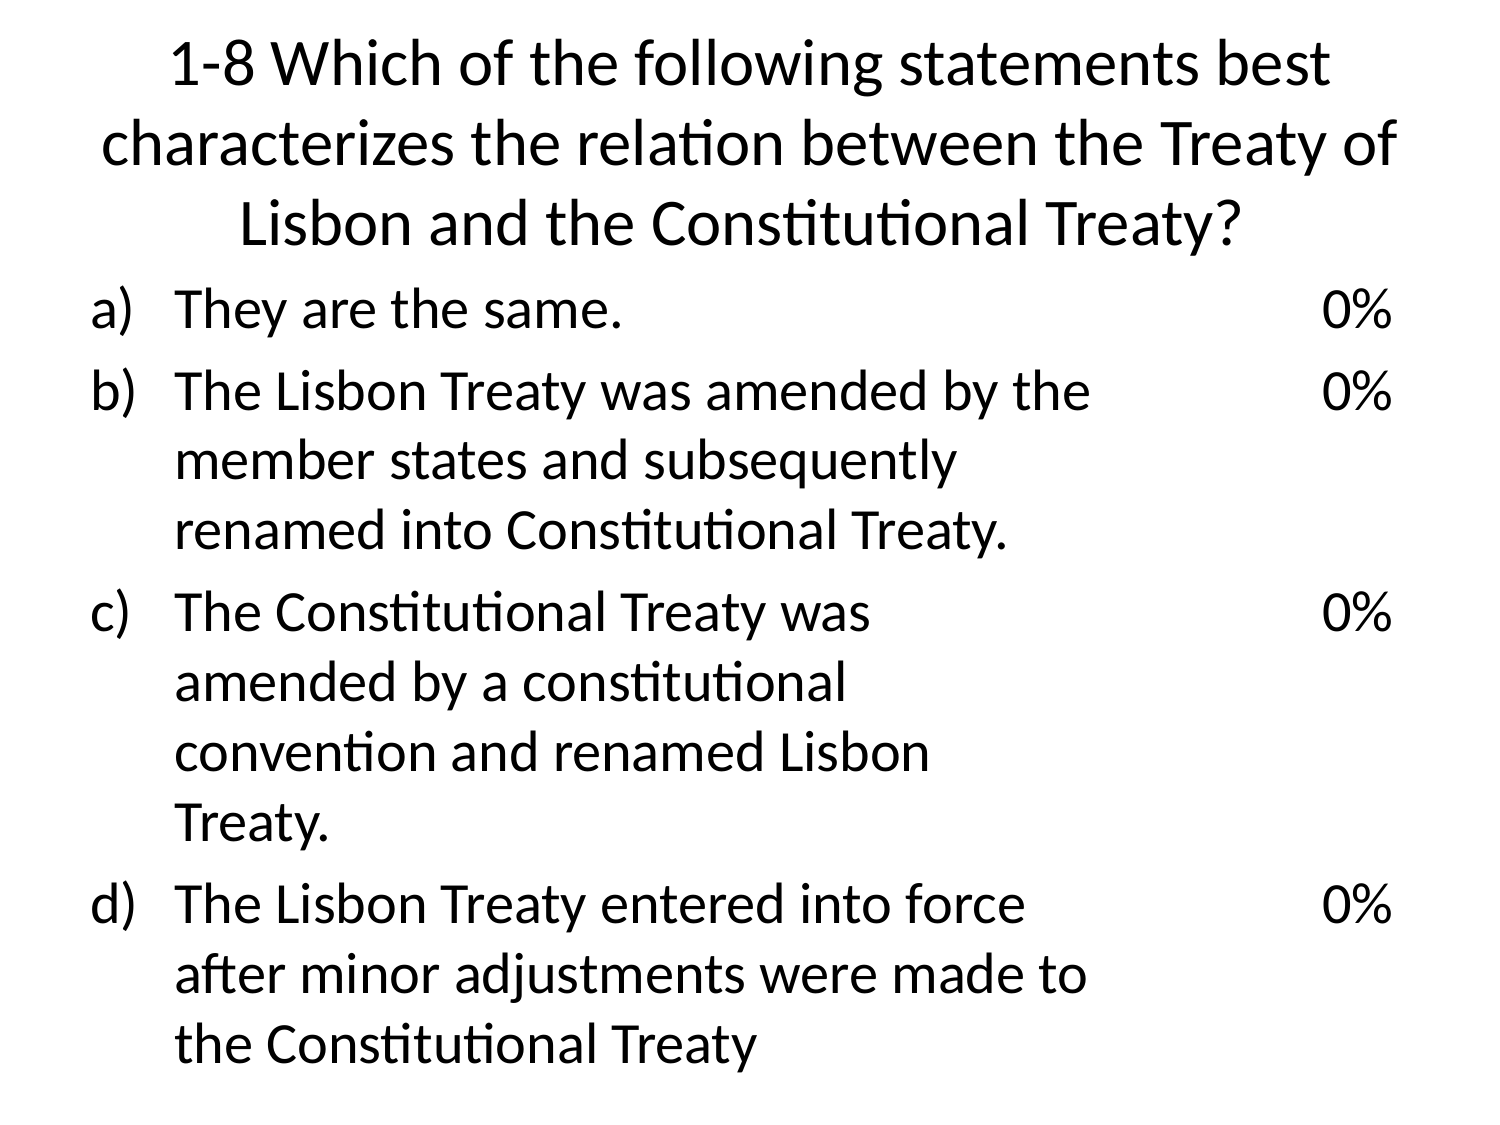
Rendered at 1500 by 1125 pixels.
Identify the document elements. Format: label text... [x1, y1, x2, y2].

list They are the same. The Lisbon Treaty was amended by the member states and subsequently renamed into Constitutional Treaty. The Constitutional Treaty was amended by a constitutional convention and renamed Lisbon Treaty. The Lisbon Treaty entered into force after minor adjustments were made to the Constitutional Treaty [74, 262, 1117, 1098]
list 0% 0% 0% 0% [1124, 262, 1409, 1006]
title 1-8 Which of the following statements best characterizes the relation between the Treaty of Lisbon and the Constitutional Treaty? [74, 11, 1426, 267]
